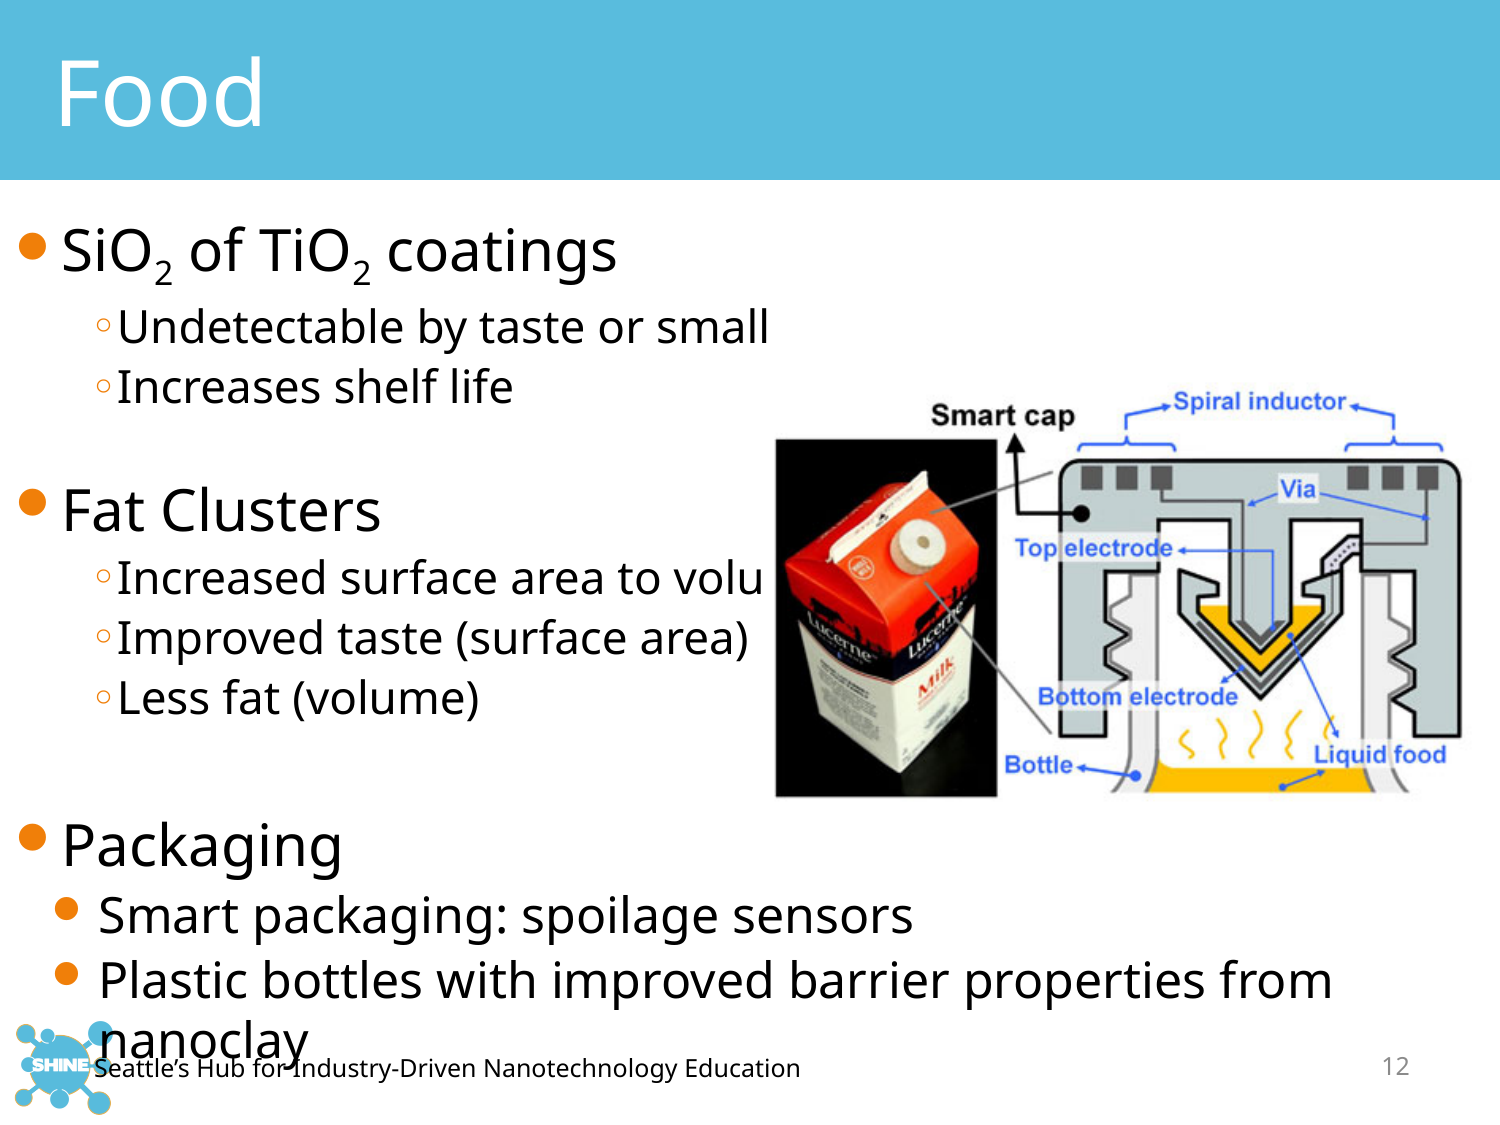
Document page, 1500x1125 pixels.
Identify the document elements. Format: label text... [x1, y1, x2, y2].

picture [12, 1020, 116, 1115]
title Food [0, 0, 1500, 180]
slide_number 12 [1074, 1037, 1425, 1098]
list SiO2 of TiO2 coatings Undetectable by taste or small Increases shelf life Fat Clusters Increased surface area to volume Improved taste (surface area) Less fat (volume) Packaging Smart packaging: spoilage sensors Plastic bottles with improved barrier properties from nanoclay [0, 205, 1500, 1011]
picture [762, 370, 1475, 819]
